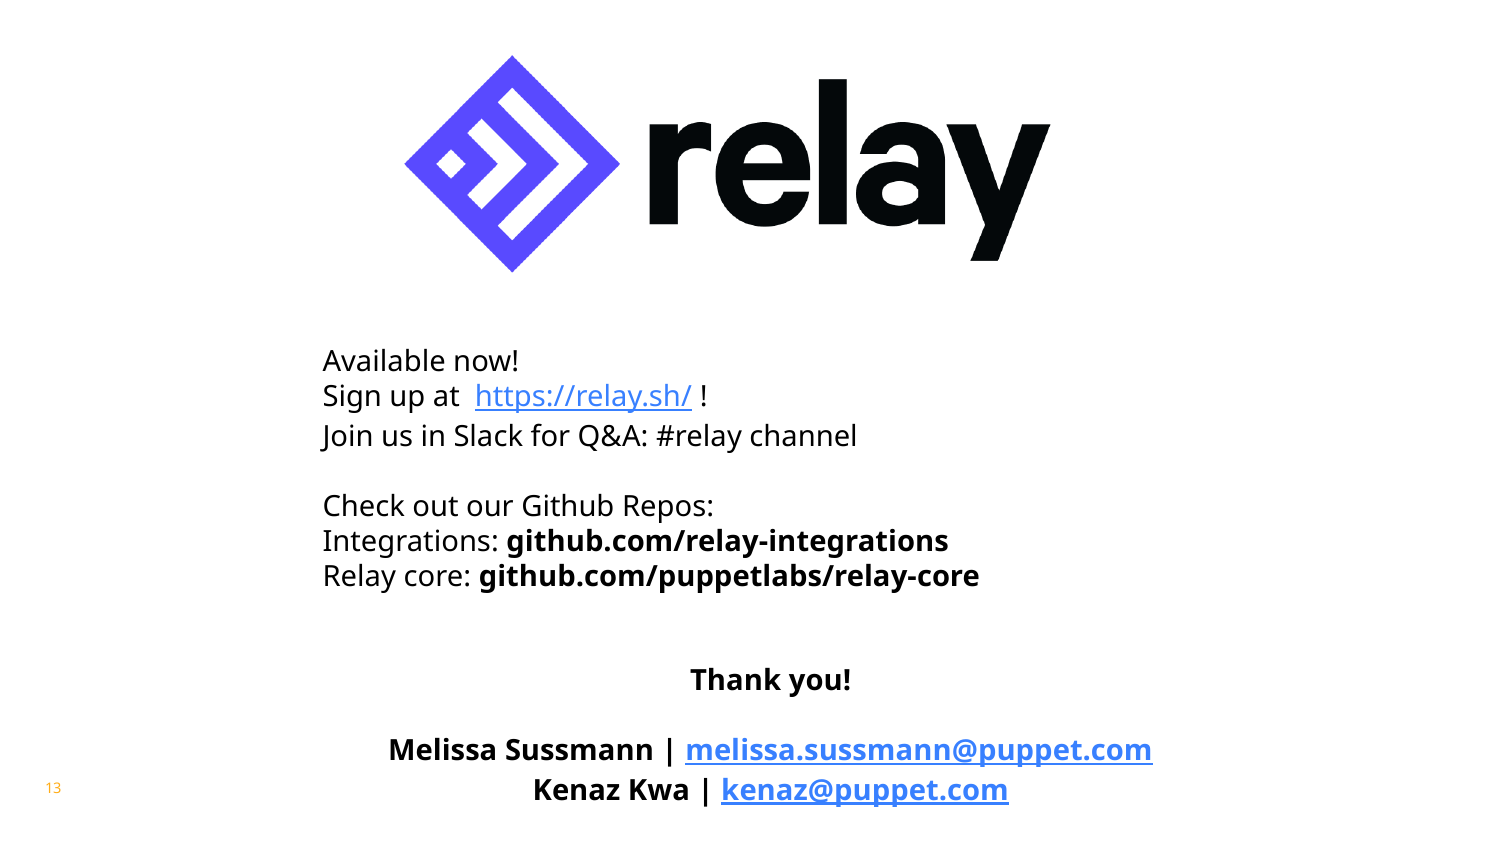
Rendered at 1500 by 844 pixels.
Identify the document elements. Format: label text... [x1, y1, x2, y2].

slide_number ‹#› [0, 778, 105, 844]
picture [404, 55, 1052, 273]
text_box Thank you! Melissa Sussmann | melissa.sussmann@puppet.com Kenaz Kwa | kenaz@puppet.com [345, 646, 1196, 789]
text_box Available now! Sign up at https://relay.sh/ ! Join us in Slack for Q&A: #relay channel Check out our Github Repos: Integrations: github.com/relay-integrations Relay core: github.com/puppetlabs/relay-core [307, 327, 1266, 556]
